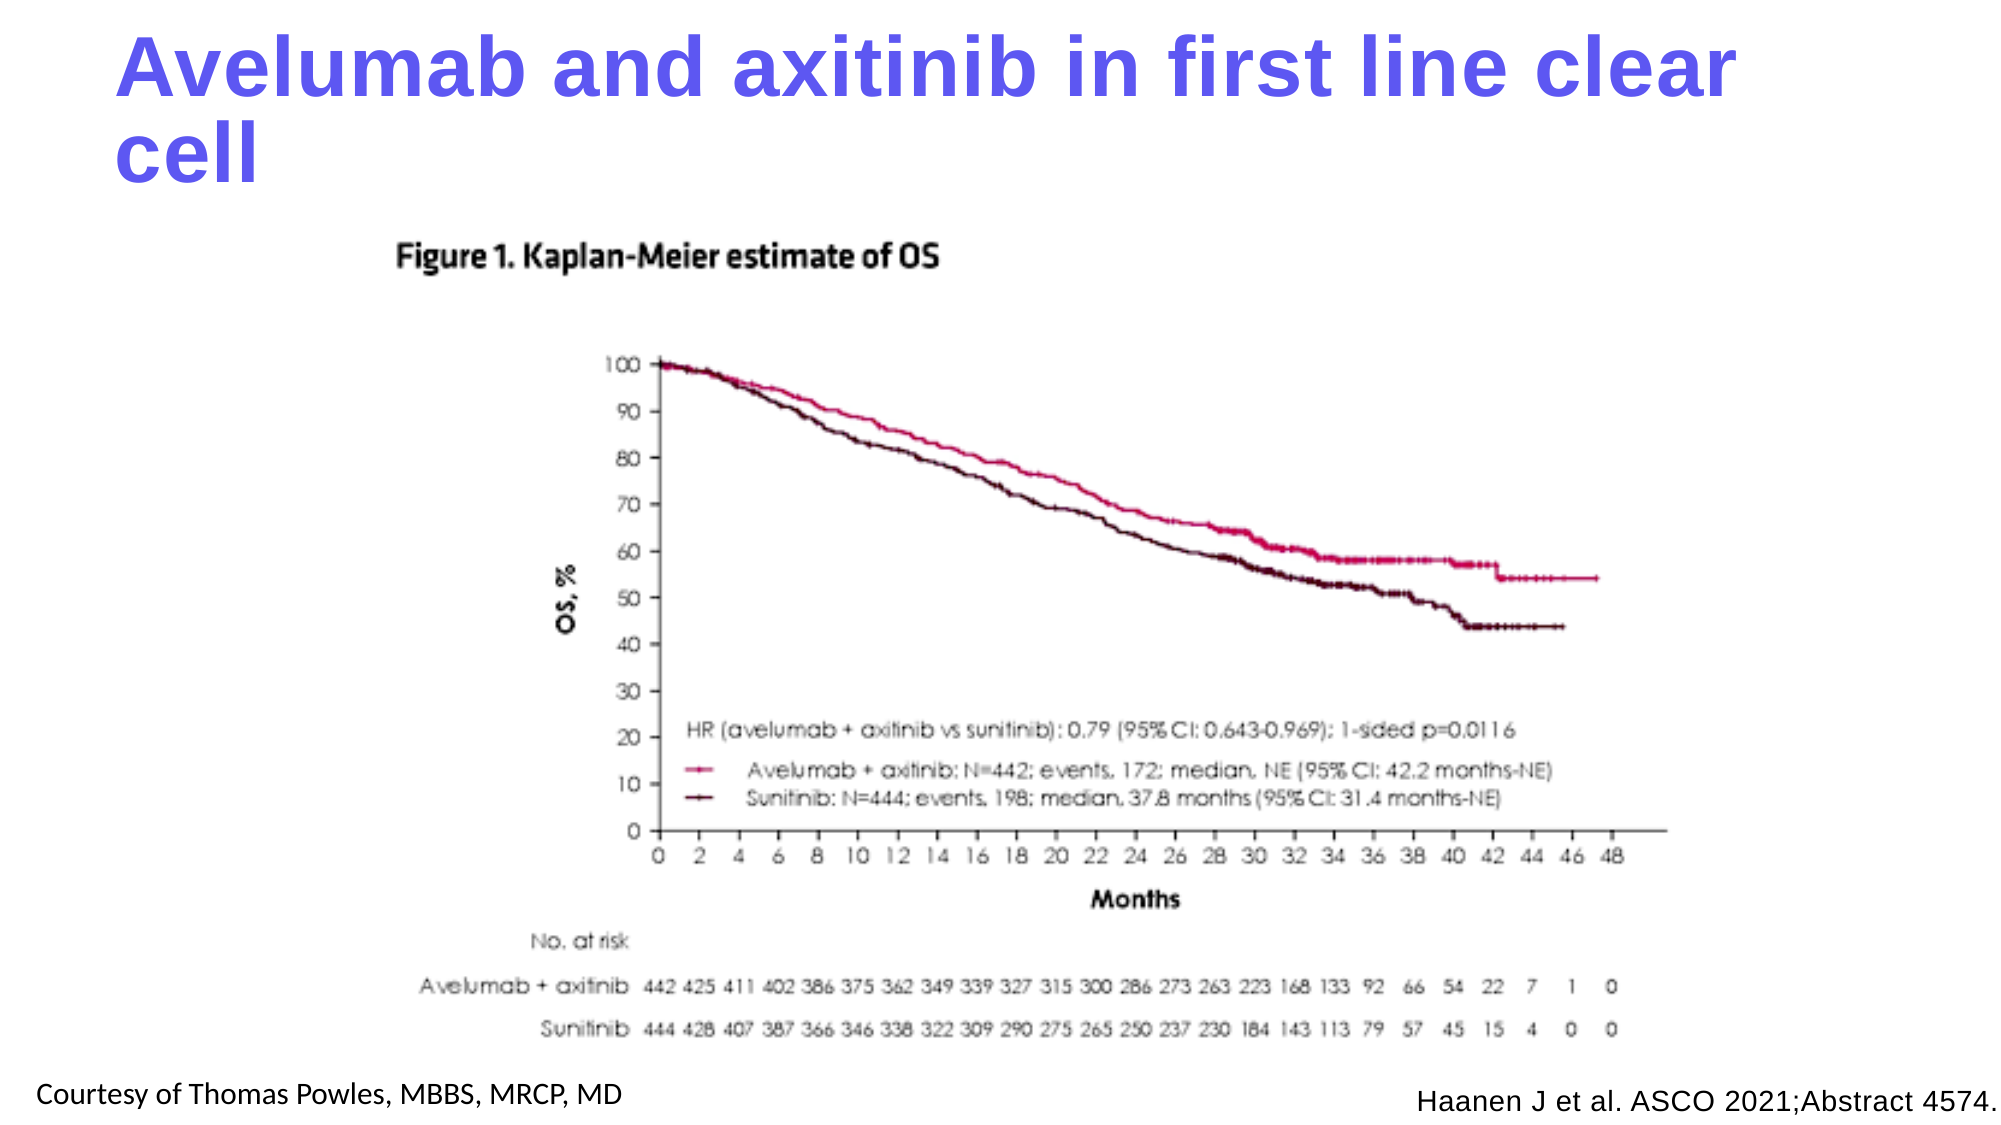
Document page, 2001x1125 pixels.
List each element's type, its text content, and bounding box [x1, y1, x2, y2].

picture [364, 197, 1686, 1057]
text_box Haanen J et al. ASCO 2021;Abstract 4574. [1416, 1081, 2000, 1117]
title Avelumab and axitinib in first line clear cell [99, 20, 1899, 208]
text_box Courtesy of Thomas Powles, MBBS, MRCP, MD [21, 1065, 1025, 1119]
